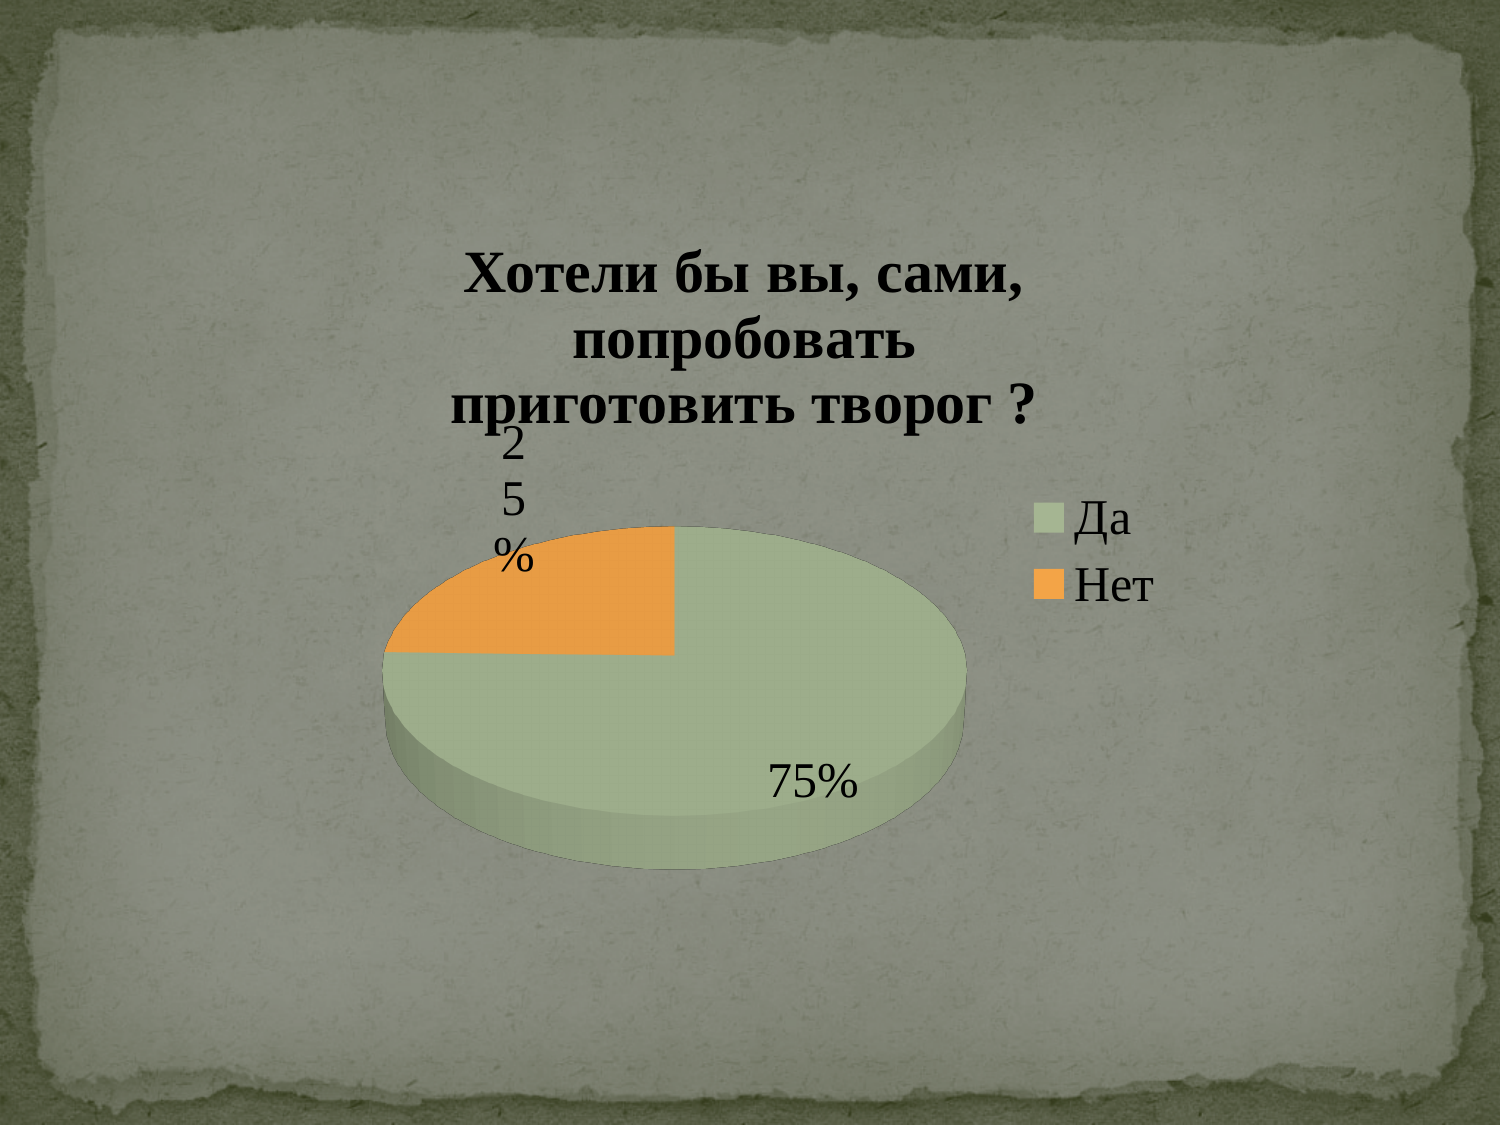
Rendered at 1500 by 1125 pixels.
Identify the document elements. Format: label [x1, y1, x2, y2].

chart [305, 200, 1184, 902]
